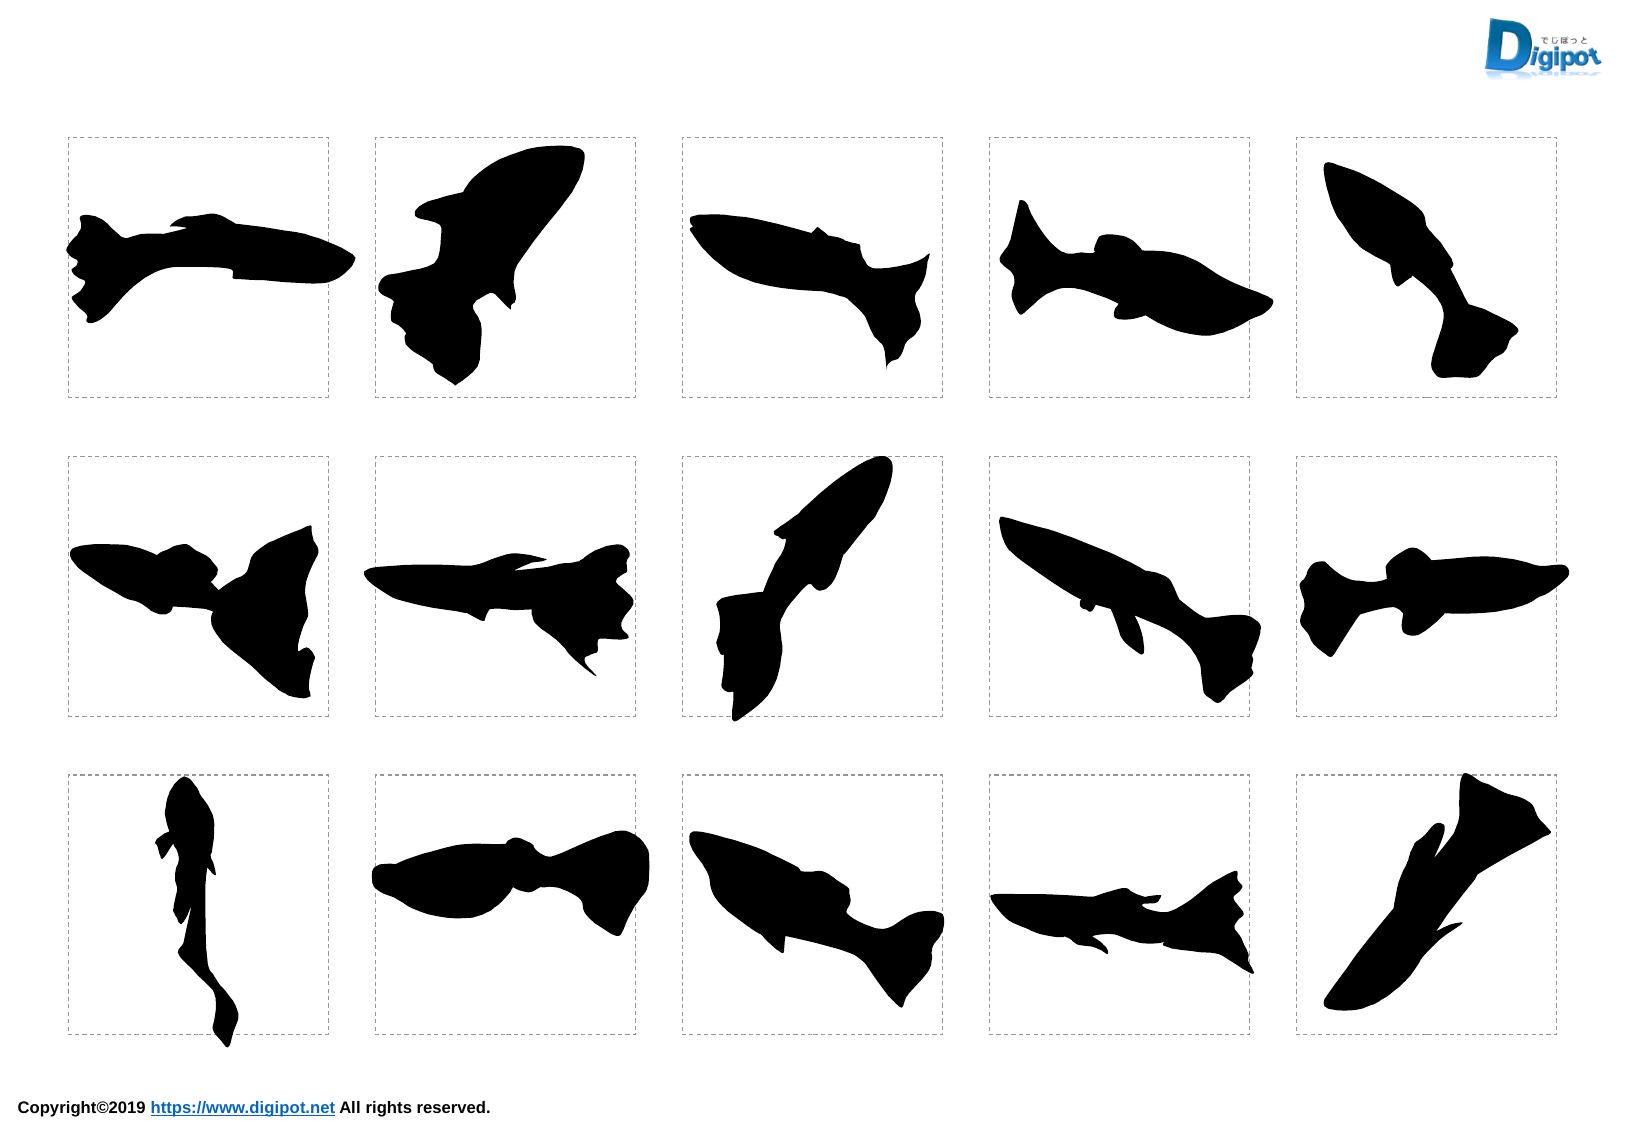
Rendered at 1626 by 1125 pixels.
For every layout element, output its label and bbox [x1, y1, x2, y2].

text_box [364, 544, 634, 677]
text_box [716, 456, 893, 722]
text_box [70, 525, 319, 699]
text_box [1323, 773, 1551, 1011]
text_box [371, 830, 650, 936]
text_box [1323, 162, 1519, 378]
text_box [999, 516, 1262, 703]
text_box [378, 145, 585, 386]
text_box [689, 831, 945, 1008]
picture [1485, 18, 1602, 82]
text_box [999, 200, 1274, 336]
text_box [689, 214, 930, 371]
text_box [1299, 547, 1570, 657]
text_box [990, 870, 1254, 974]
text_box [155, 776, 239, 1048]
text_box [66, 213, 356, 324]
